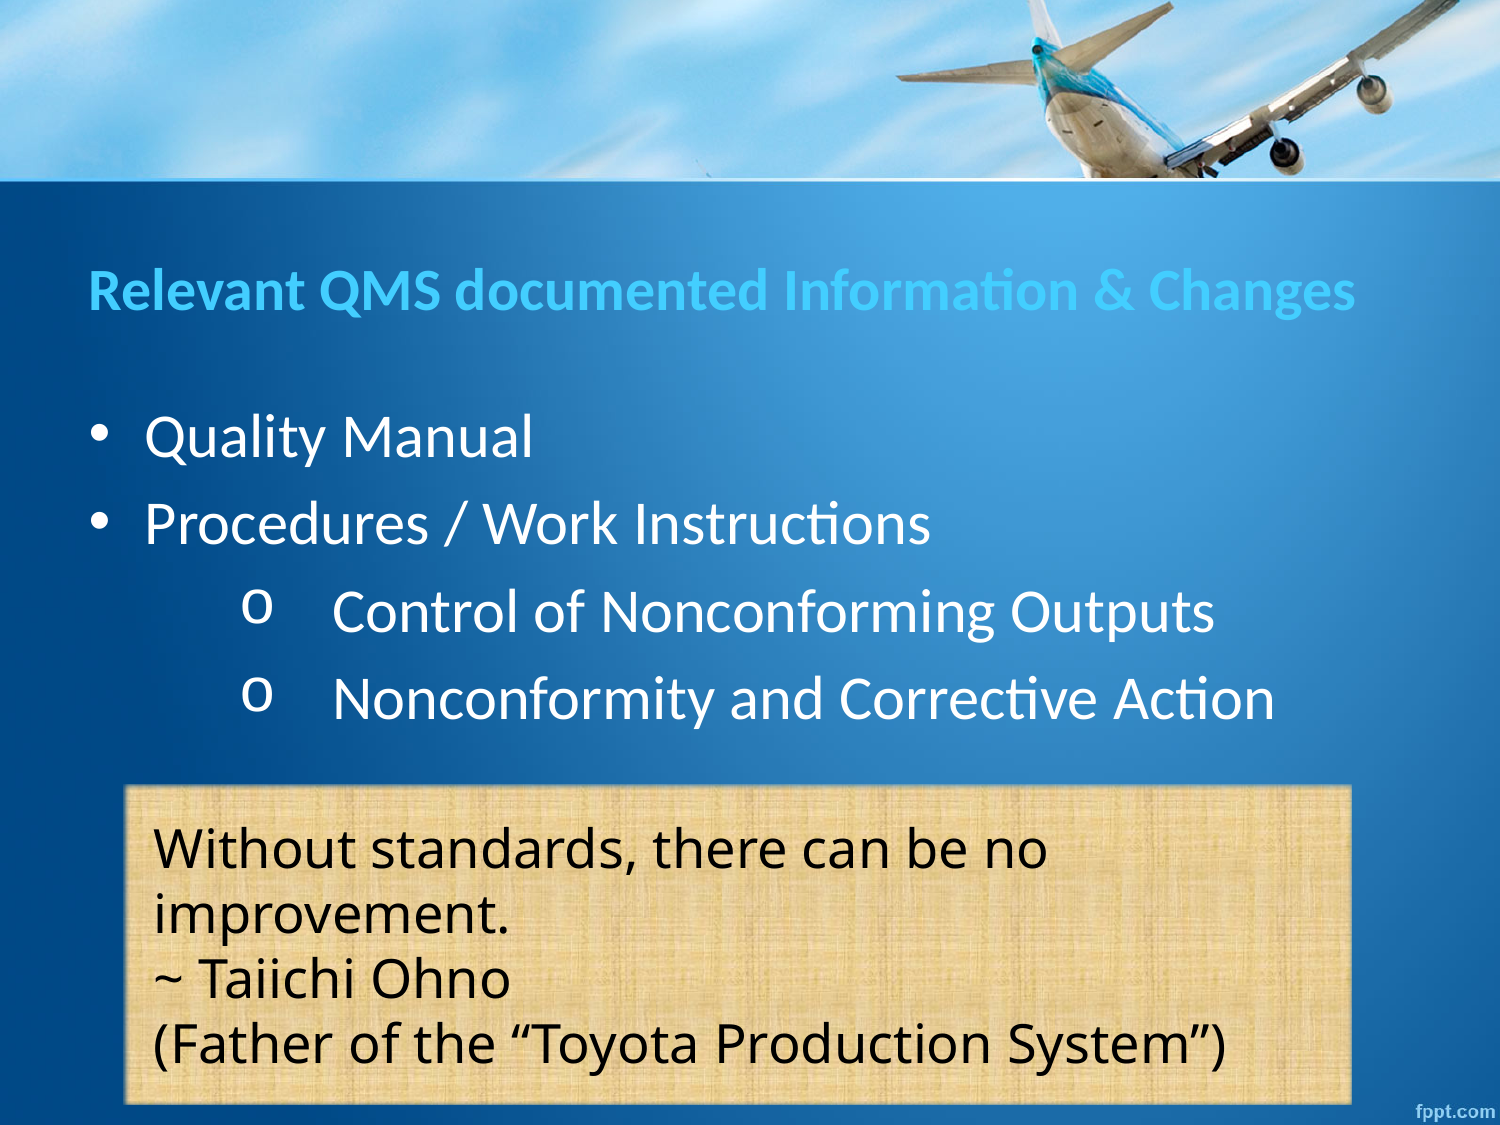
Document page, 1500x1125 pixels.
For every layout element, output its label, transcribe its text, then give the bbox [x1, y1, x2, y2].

title Relevant QMS documented Information & Changes [73, 211, 1424, 363]
text_box Without standards, there can be no improvement. ~ Taiichi Ohno (Father of the “Toyota Production System”) [130, 791, 1349, 1102]
picture [0, 0, 1500, 1125]
list Quality Manual Procedures / Work Instructions Control of Nonconforming Outputs Nonconformity and Corrective Action [73, 387, 1424, 763]
